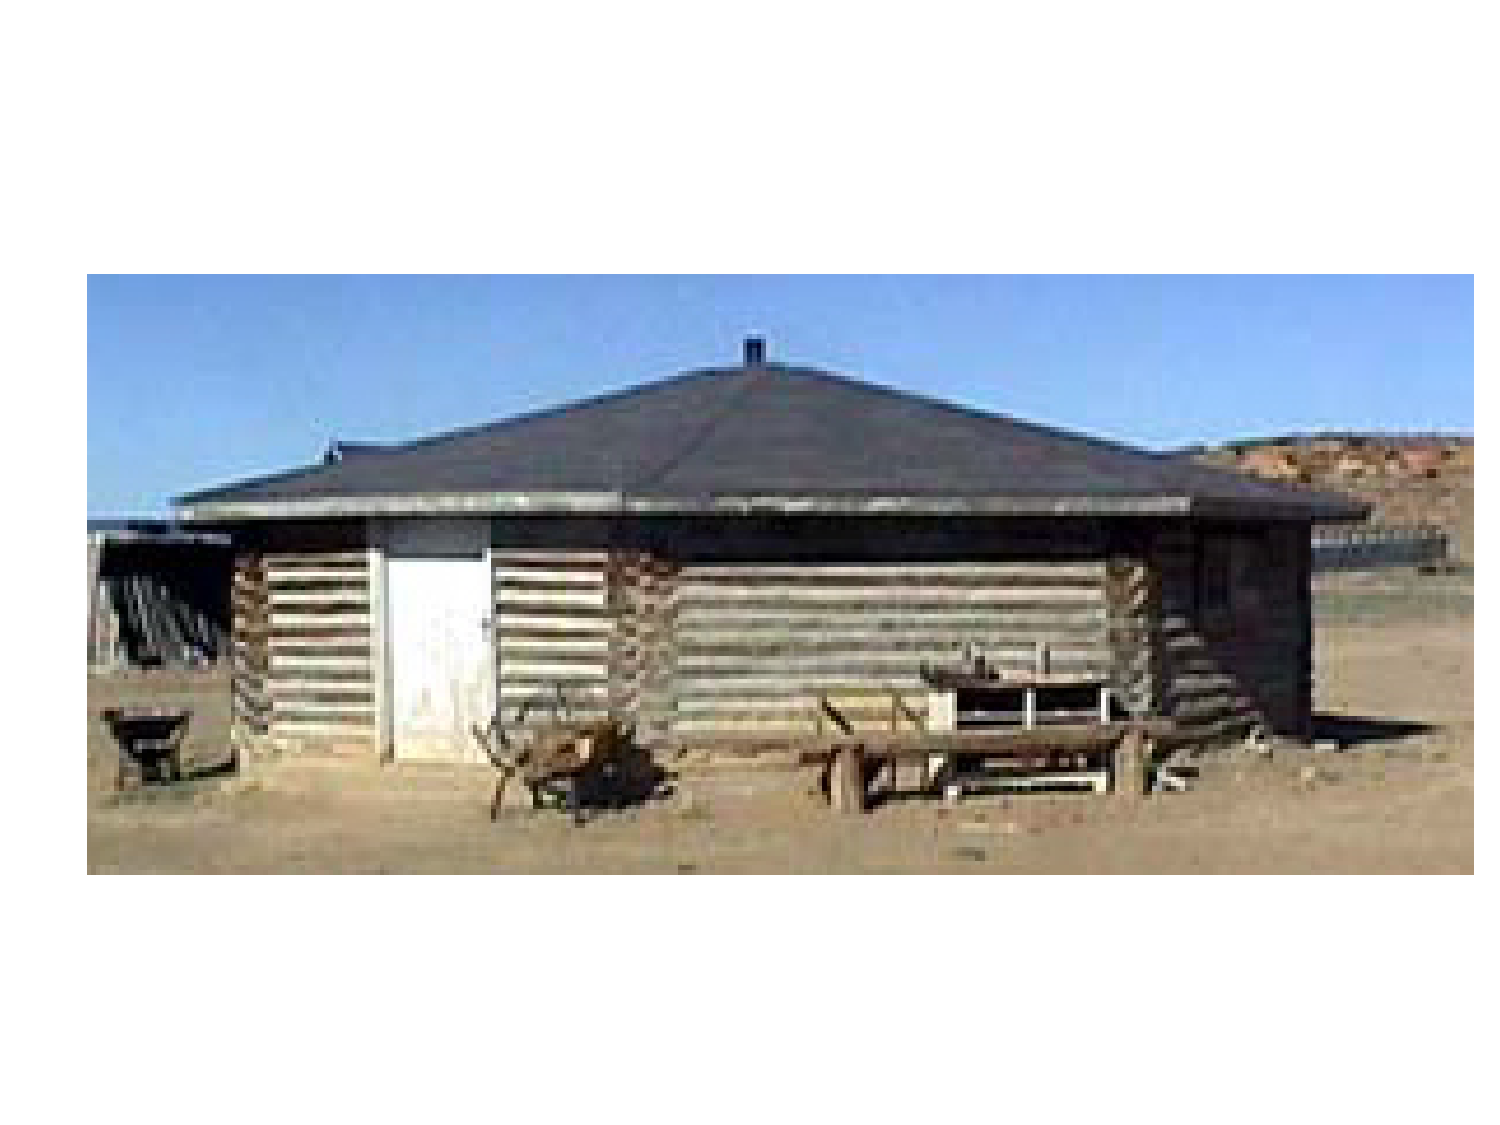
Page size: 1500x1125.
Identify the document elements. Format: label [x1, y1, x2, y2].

picture [87, 274, 1474, 876]
